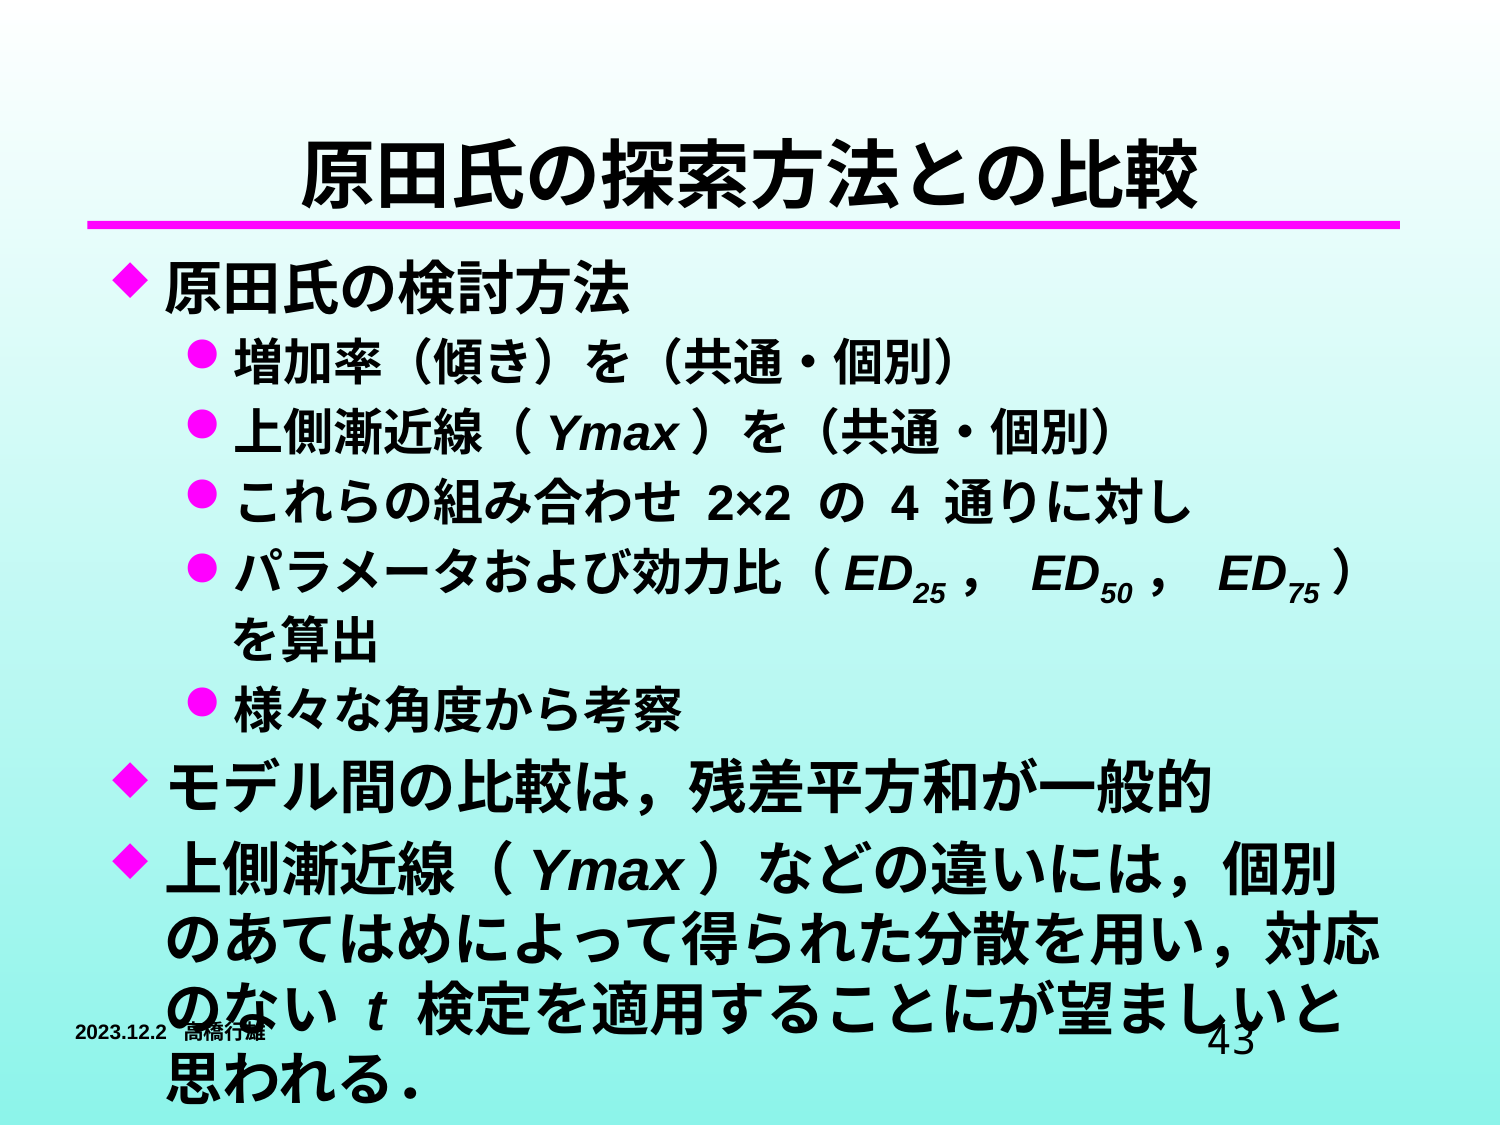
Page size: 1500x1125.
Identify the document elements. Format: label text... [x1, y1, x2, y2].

title 原田氏の探索方法との比較 [112, 43, 1388, 225]
list 原田氏の検討方法 増加率（傾き）を（共通・個別） 上側漸近線（Ymax）を（共通・個別） これらの組み合わせ 2×2 の 4 通りに対し パラメータおよび効力比（ED25， ED50， ED75）を算出 様々な角度から考察 モデル間の比較は，残差平方和が一般的 上側漸近線（Ymax）などの違いには，個別のあてはめによって得られた分散を用い，対応のない t 検定を適用することにが望ましいと思われる． [93, 243, 1407, 1029]
